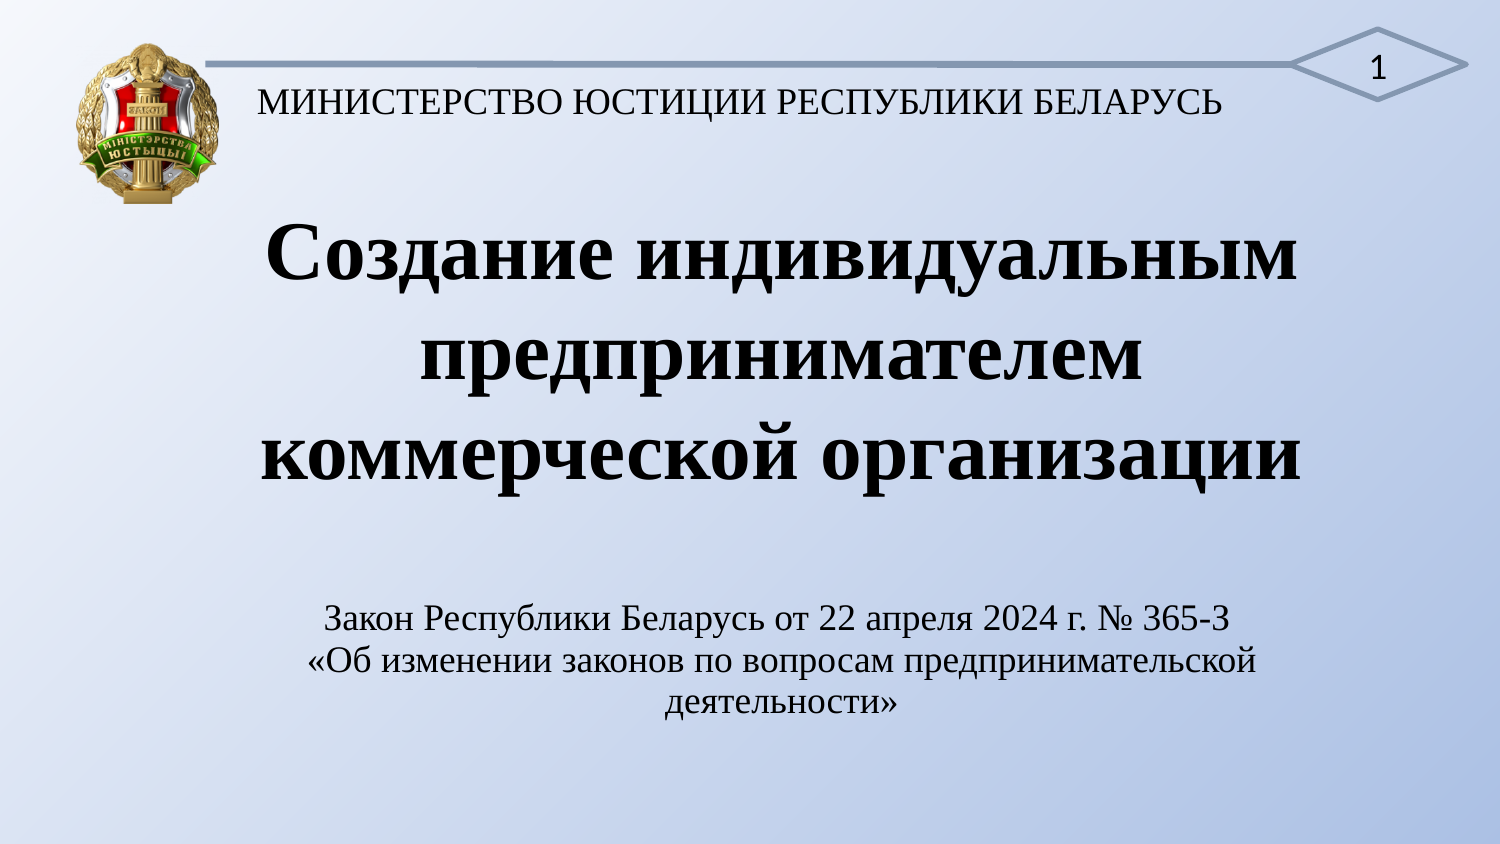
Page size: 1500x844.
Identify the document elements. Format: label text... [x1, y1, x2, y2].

picture [76, 43, 219, 205]
text_box МИНИСТЕРСТВО ЮСТИЦИИ РЕСПУБЛИКИ БЕЛАРУСЬ [242, 70, 1279, 130]
text_box Создание индивидуальным предпринимателем коммерческой организации Закон Республики Беларусь от 22 апреля 2024 г. № 365-З «Об изменении законов по вопросам предпринимательской деятельности» [242, 188, 1322, 729]
text_box 1 [1287, 27, 1469, 102]
